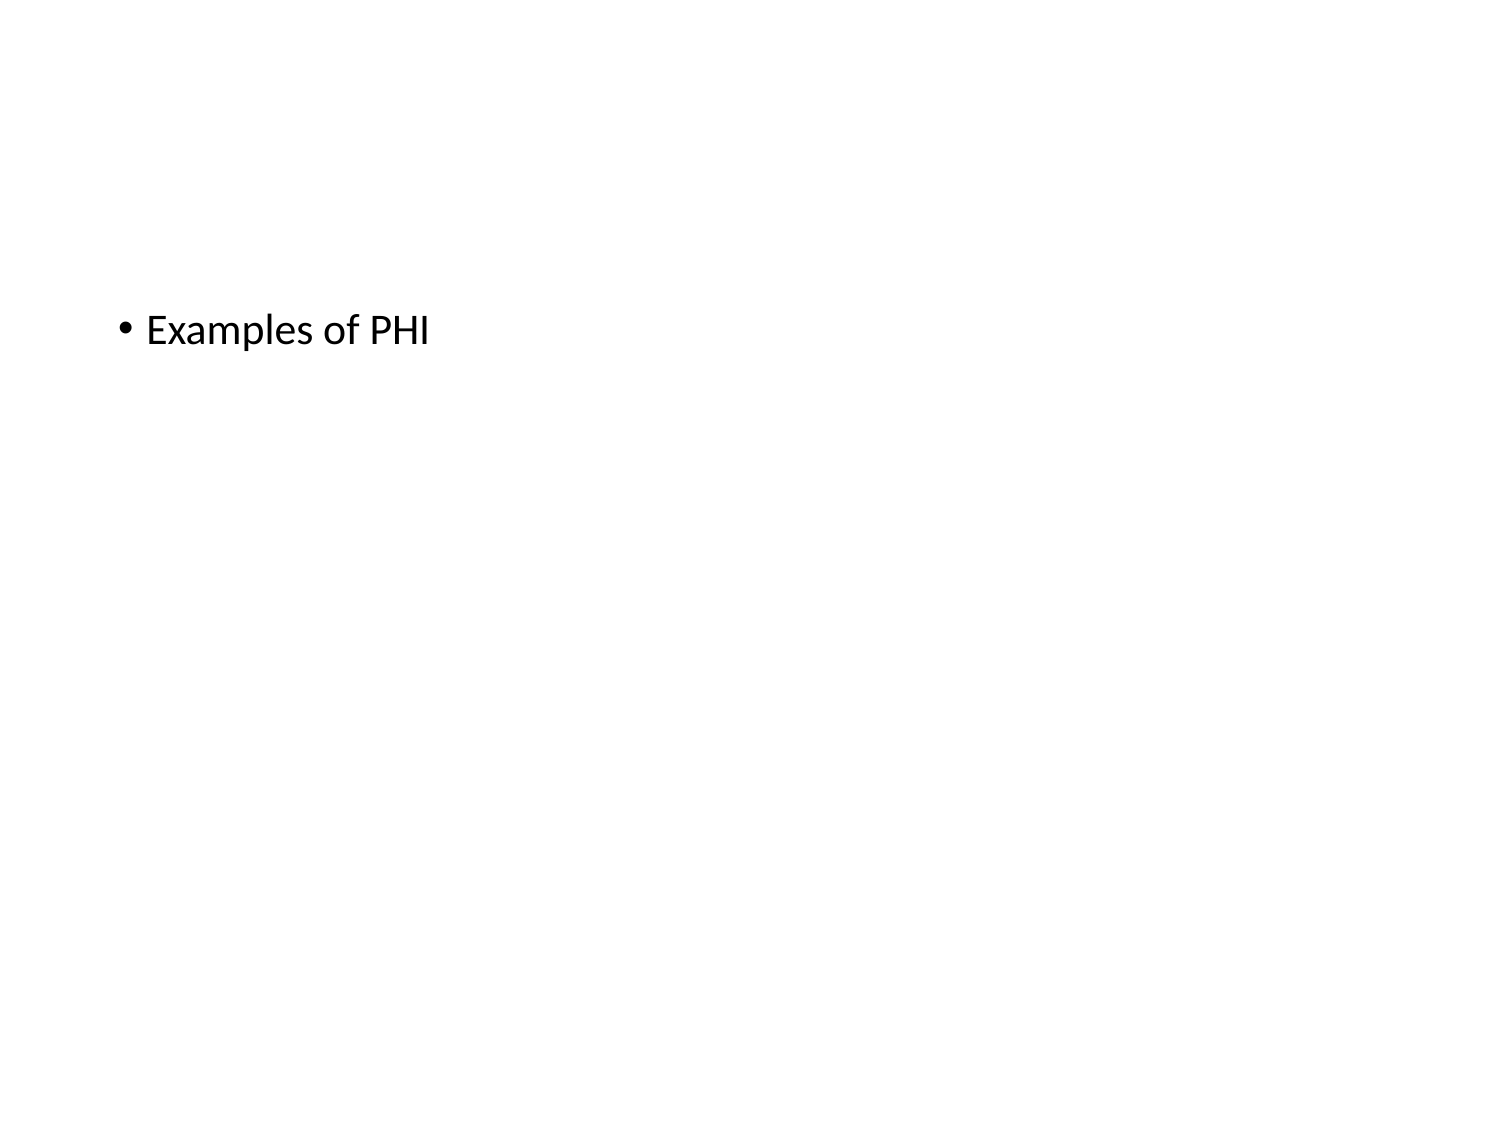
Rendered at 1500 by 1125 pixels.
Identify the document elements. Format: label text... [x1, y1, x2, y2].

list Examples of PHI [103, 299, 1397, 1014]
